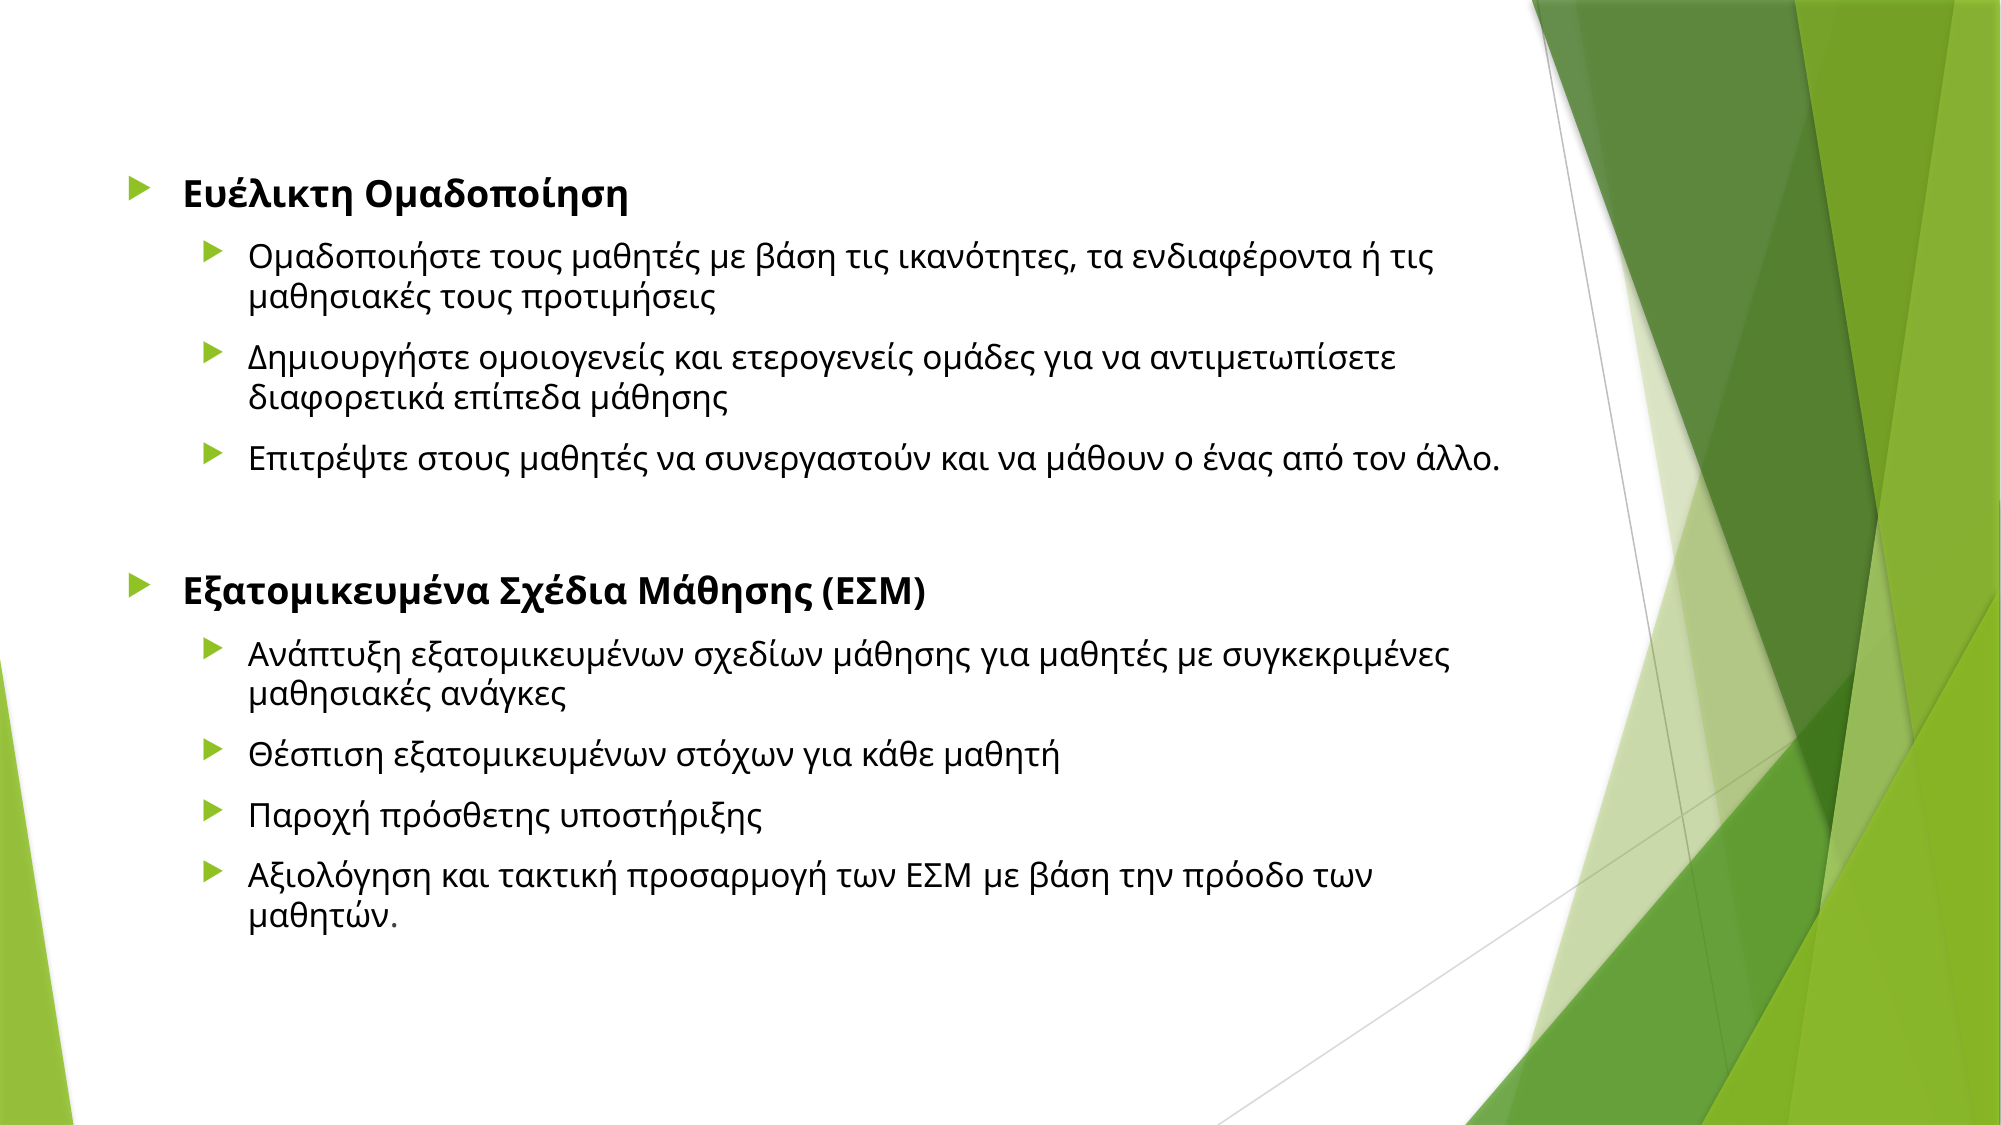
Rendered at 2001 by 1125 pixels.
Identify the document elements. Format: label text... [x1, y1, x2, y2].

list Ευέλικτη Ομαδοποίηση Ομαδοποιήστε τους μαθητές με βάση τις ικανότητες, τα ενδιαφέροντα ή τις μαθησιακές τους προτιμήσεις Δημιουργήστε ομοιογενείς και ετερογενείς ομάδες για να αντιμετωπίσετε διαφορετικά επίπεδα μάθησης Επιτρέψτε στους μαθητές να συνεργαστούν και να μάθουν ο ένας από τον άλλο. Εξατομικευμένα Σχέδια Μάθησης (ΕΣΜ) Ανάπτυξη εξατομικευμένων σχεδίων μάθησης για μαθητές με συγκεκριμένες μαθησιακές ανάγκες Θέσπιση εξατομικευμένων στόχων για κάθε μαθητή Παροχή πρόσθετης υποστήριξης Αξιολόγηση και τακτική προσαρμογή των ΕΣΜ με βάση την πρόοδο των μαθητών. [111, 162, 1522, 992]
